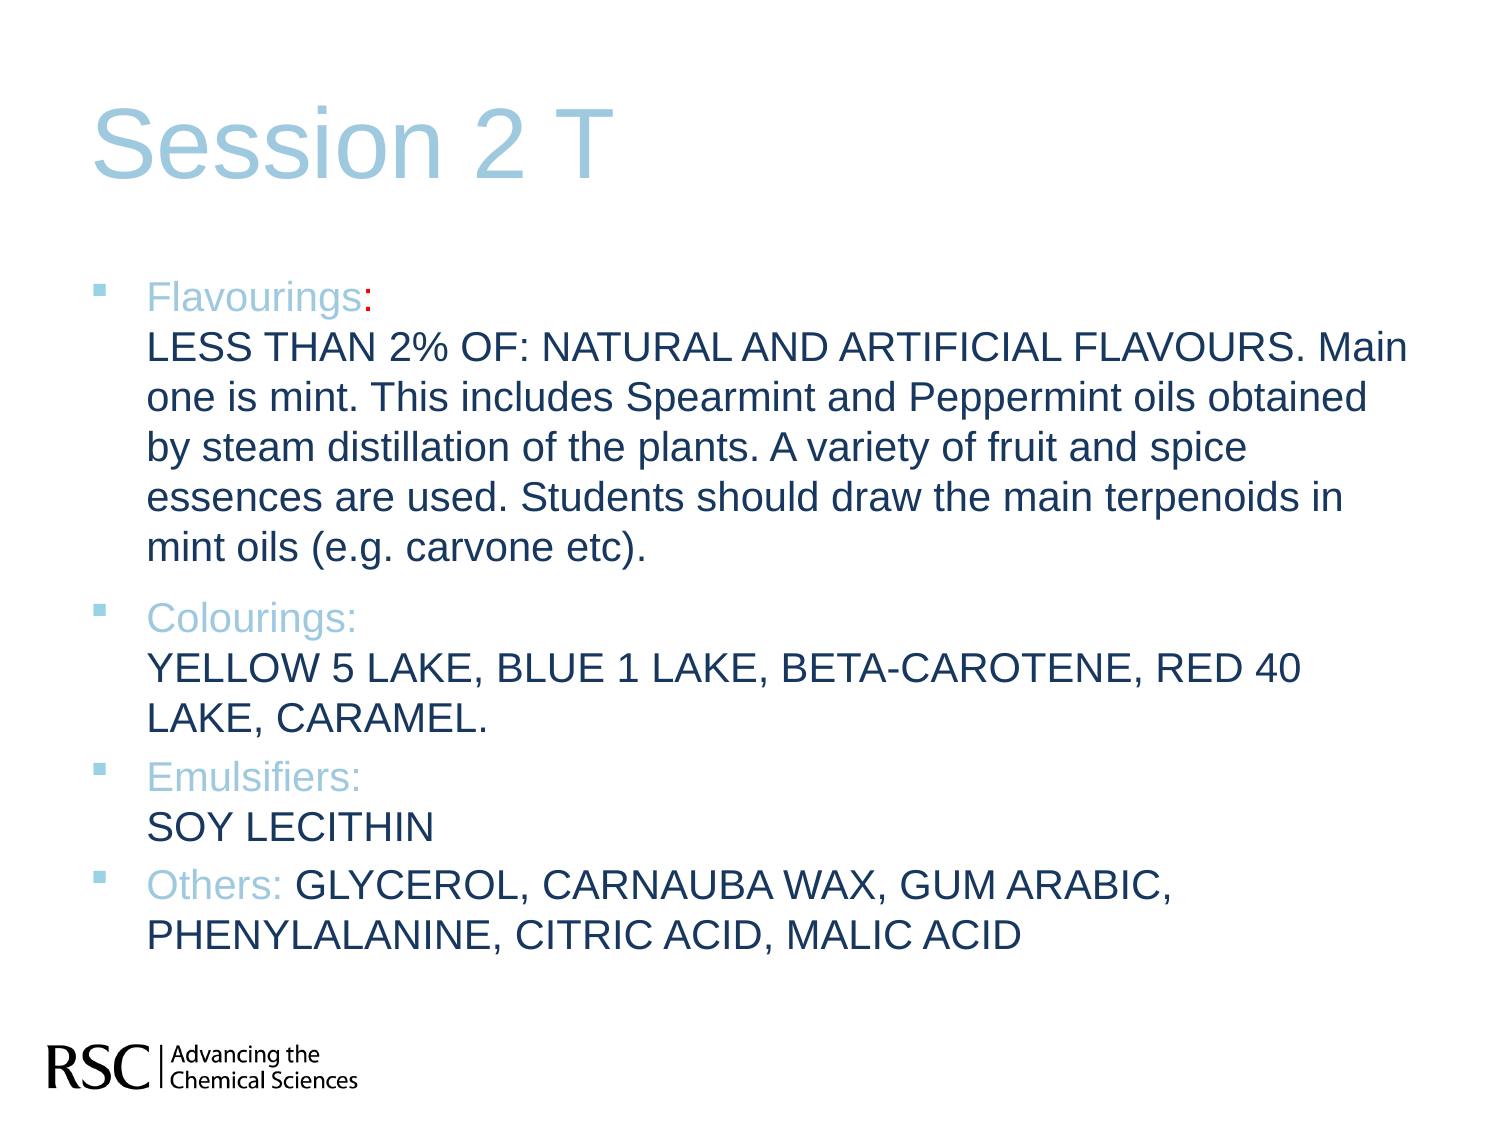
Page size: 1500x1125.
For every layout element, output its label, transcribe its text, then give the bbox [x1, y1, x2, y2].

title Session 2 T [75, 45, 1425, 233]
list Flavourings: LESS THAN 2% OF: NATURAL AND ARTIFICIAL FLAVOURS. Main one is mint. This includes Spearmint and Peppermint oils obtained by steam distillation of the plants. A variety of fruit and spice essences are used. Students should draw the main terpenoids in mint oils (e.g. carvone etc). Colourings: YELLOW 5 LAKE, BLUE 1 LAKE, BETA-CAROTENE, RED 40 LAKE, CARAMEL. Emulsifiers: SOY LECITHIN Others: GLYCEROL, CARNAUBA WAX, GUM ARABIC, PHENYLALANINE, CITRIC ACID, MALIC ACID [75, 262, 1425, 1005]
